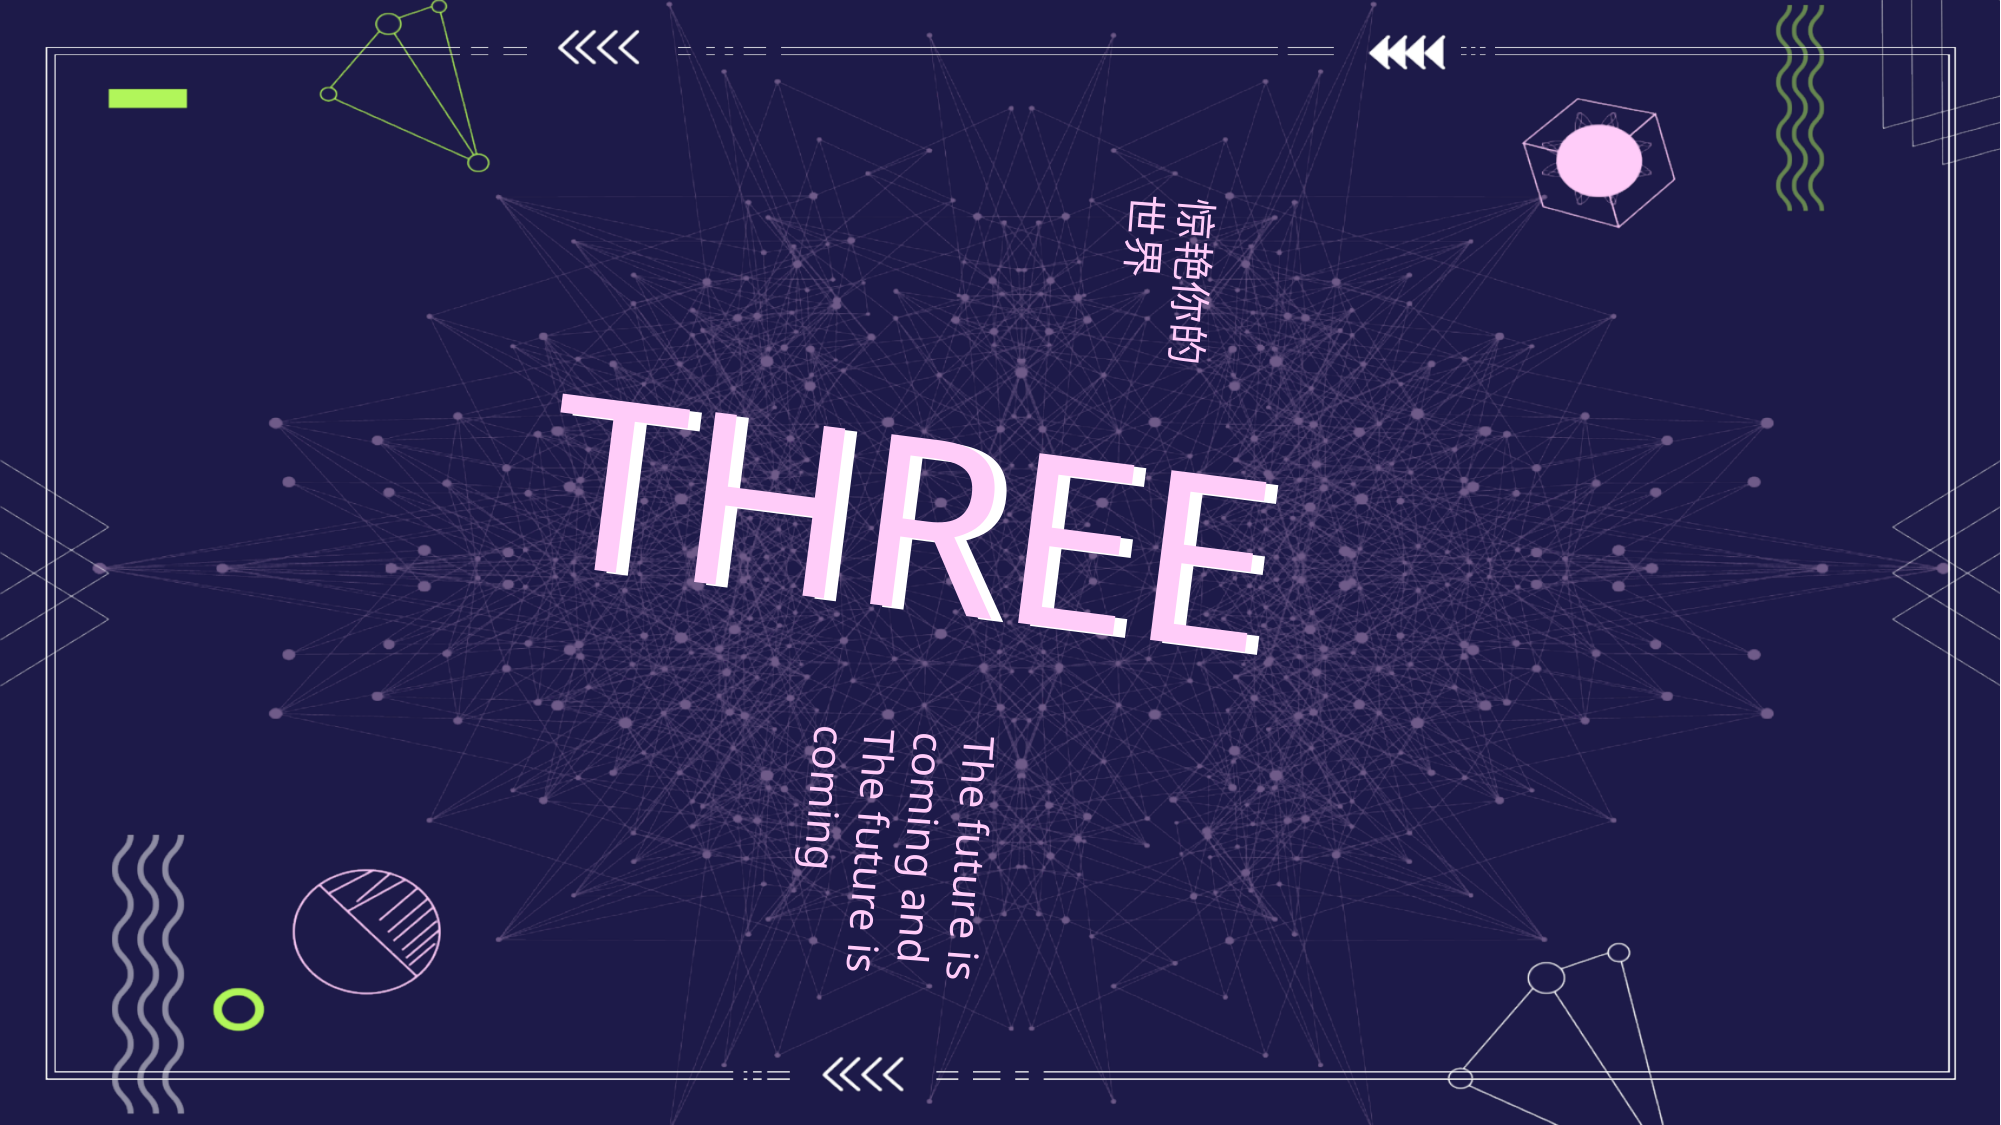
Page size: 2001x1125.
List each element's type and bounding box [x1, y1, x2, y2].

picture [2, 0, 2000, 1125]
text_box [532, 376, 1524, 685]
